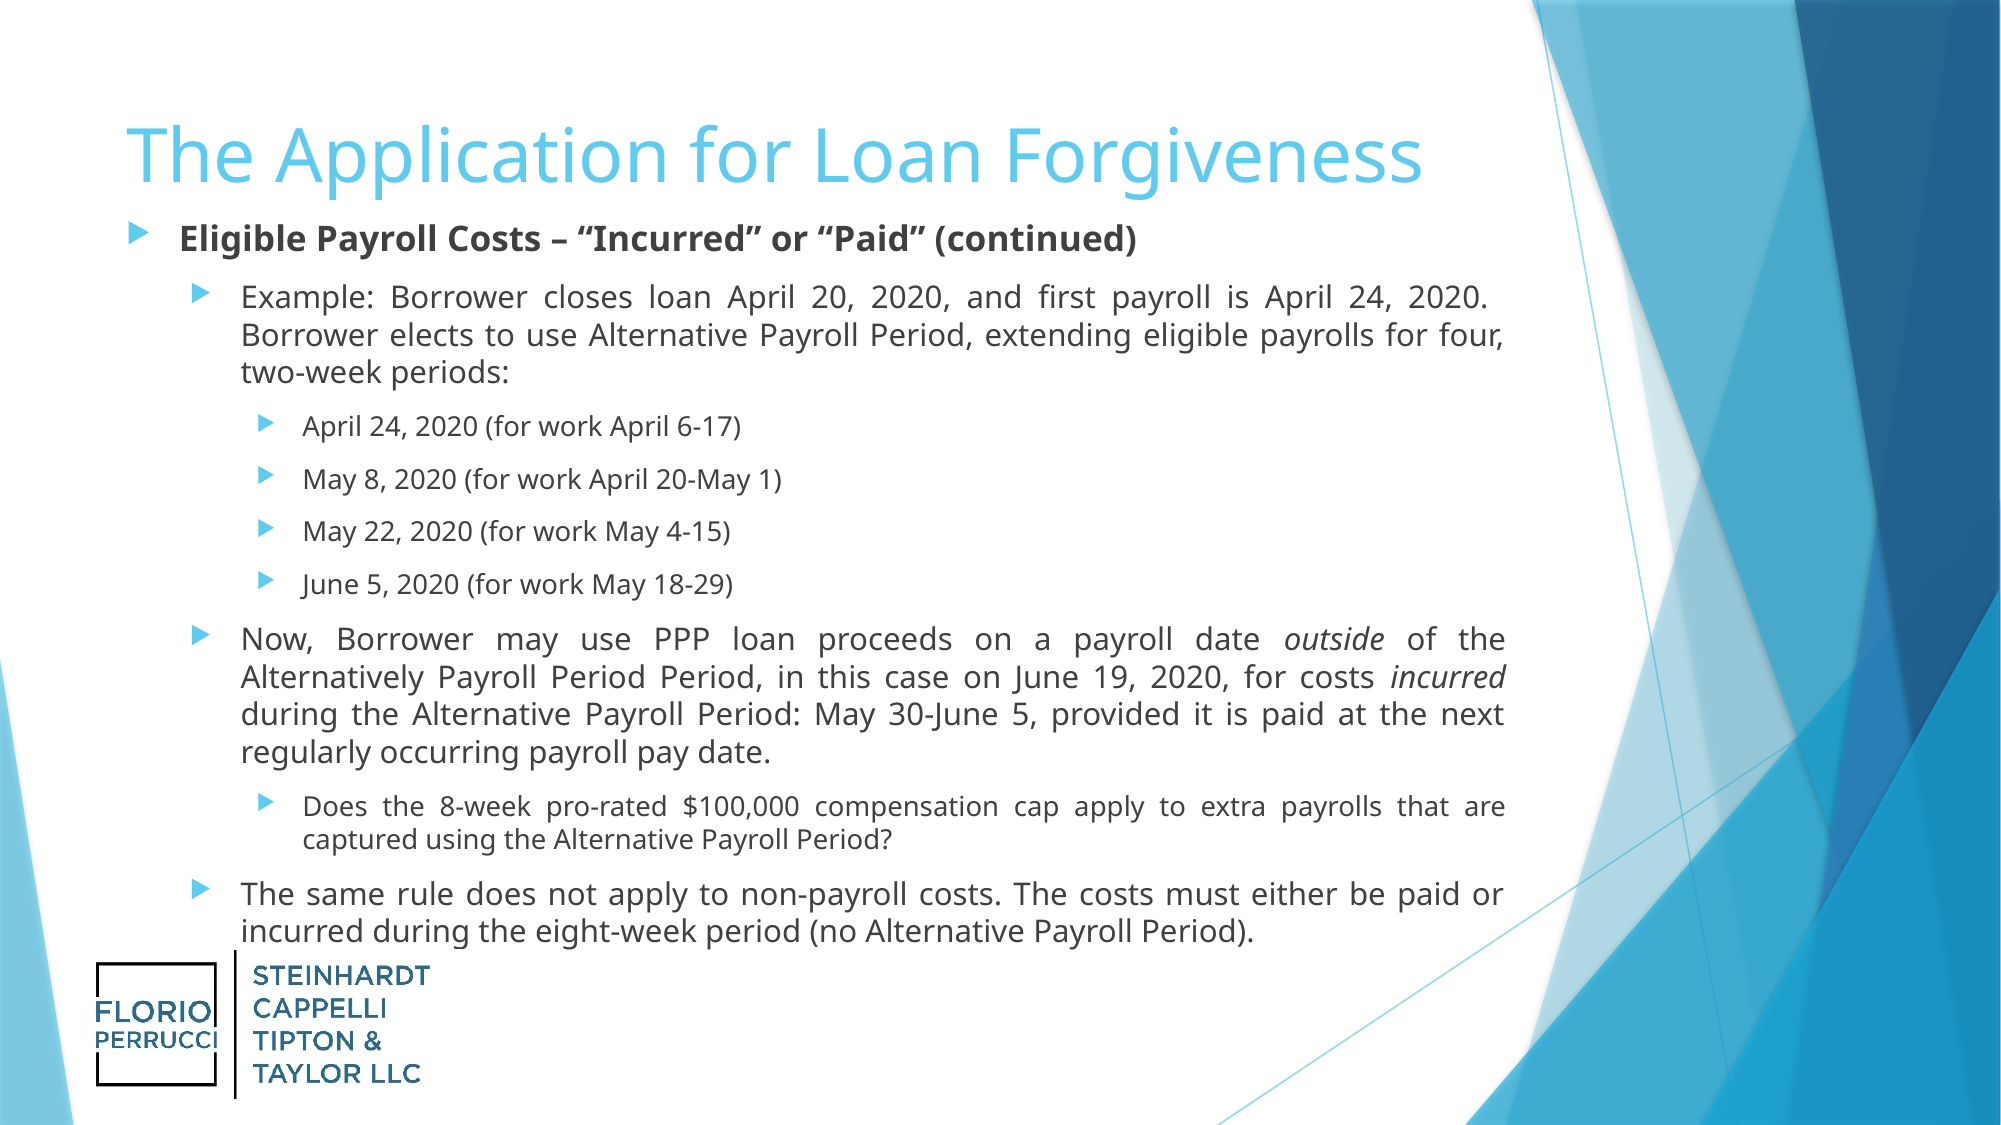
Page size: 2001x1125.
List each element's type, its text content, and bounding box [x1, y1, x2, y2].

list Eligible Payroll Costs – “Incurred” or “Paid” (continued) Example: Borrower closes loan April 20, 2020, and first payroll is April 24, 2020. Borrower elects to use Alternative Payroll Period, extending eligible payrolls for four, two-week periods: April 24, 2020 (for work April 6-17) May 8, 2020 (for work April 20-May 1) May 22, 2020 (for work May 4-15) June 5, 2020 (for work May 18-29) Now, Borrower may use PPP loan proceeds on a payroll date outside of the Alternatively Payroll Period Period, in this case on June 19, 2020, for costs incurred during the Alternative Payroll Period: May 30-June 5, provided it is paid at the next regularly occurring payroll pay date. Does the 8-week pro-rated $100,000 compensation cap apply to extra payrolls that are captured using the Alternative Payroll Period? The same rule does not apply to non-payroll costs. The costs must either be paid or incurred during the eight-week period (no Alternative Payroll Period). [111, 208, 1522, 964]
picture [88, 948, 507, 1102]
title The Application for Loan Forgiveness [111, 99, 1522, 208]
